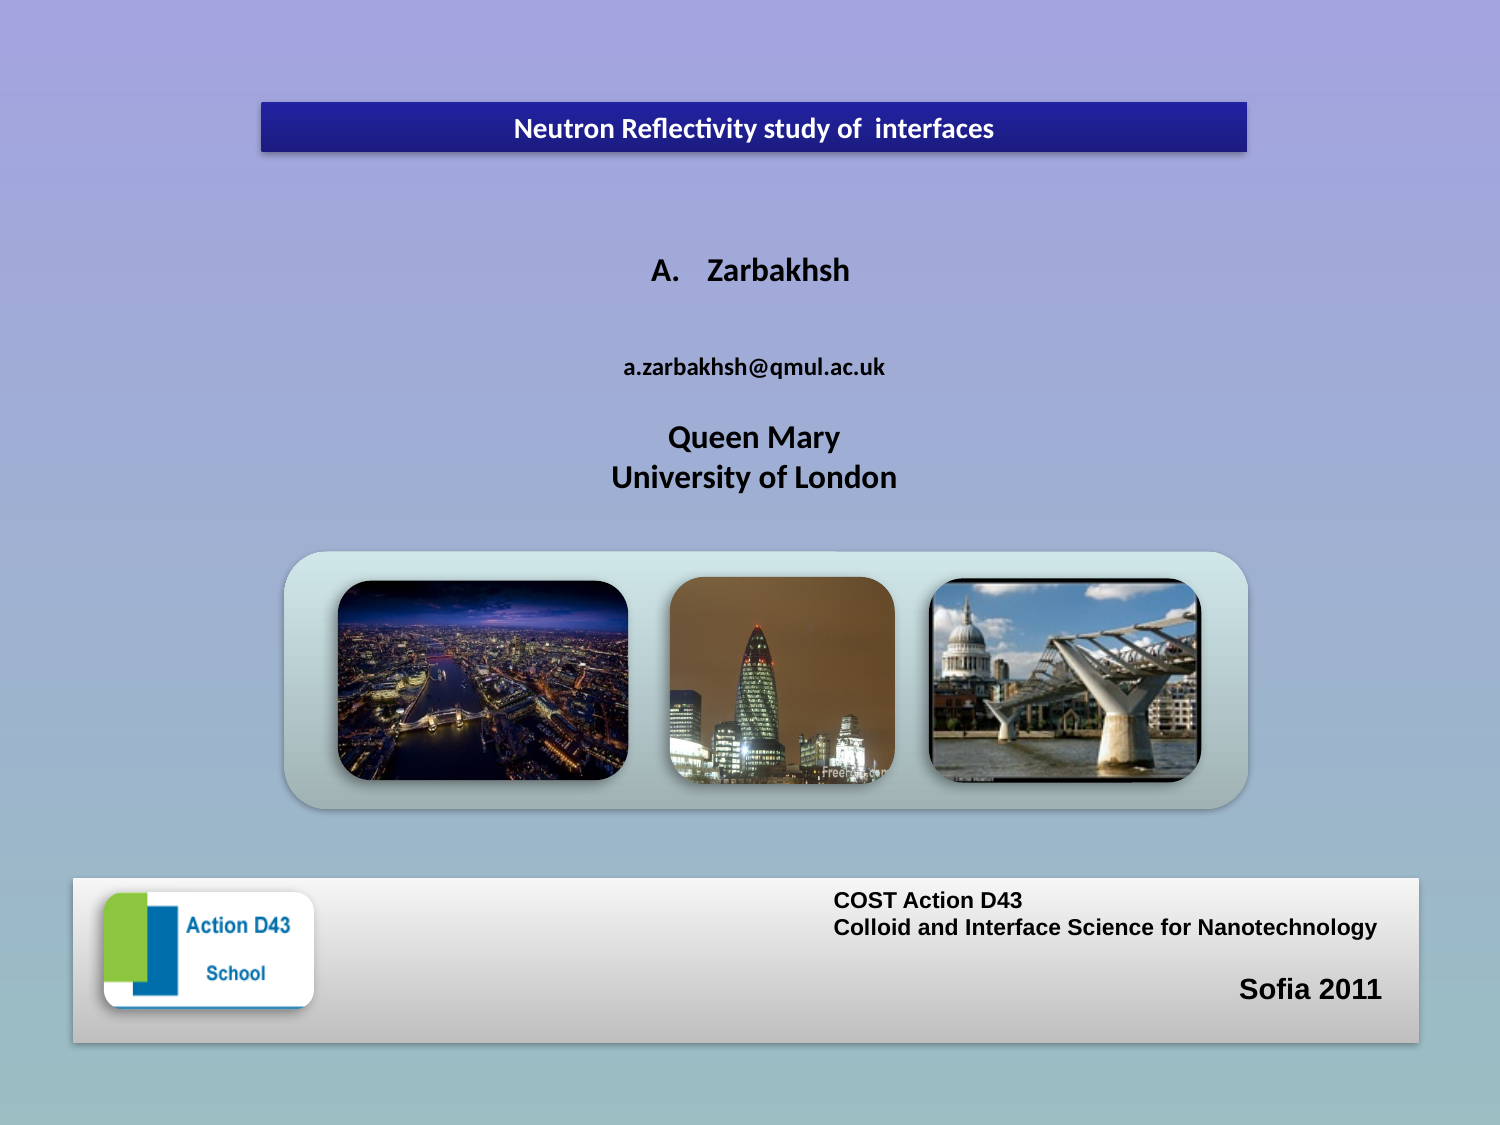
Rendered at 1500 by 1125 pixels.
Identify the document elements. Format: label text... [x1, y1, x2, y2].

text_box COST Action D43 Colloid and Interface Science for Nanotechnology Sofia 2011 [293, 877, 1398, 1013]
text_box a.zarbakhsh@qmul.ac.uk [608, 343, 901, 388]
text_box [284, 551, 1249, 810]
text_box Neutron Reflectivity study of interfaces [261, 102, 1247, 152]
text_box Zarbakhsh [459, 240, 1050, 296]
text_box [73, 878, 1419, 1043]
picture [669, 576, 896, 785]
text_box Queen Mary University of London [452, 407, 1057, 502]
picture [103, 891, 315, 1010]
picture [928, 578, 1202, 783]
picture [337, 580, 629, 781]
